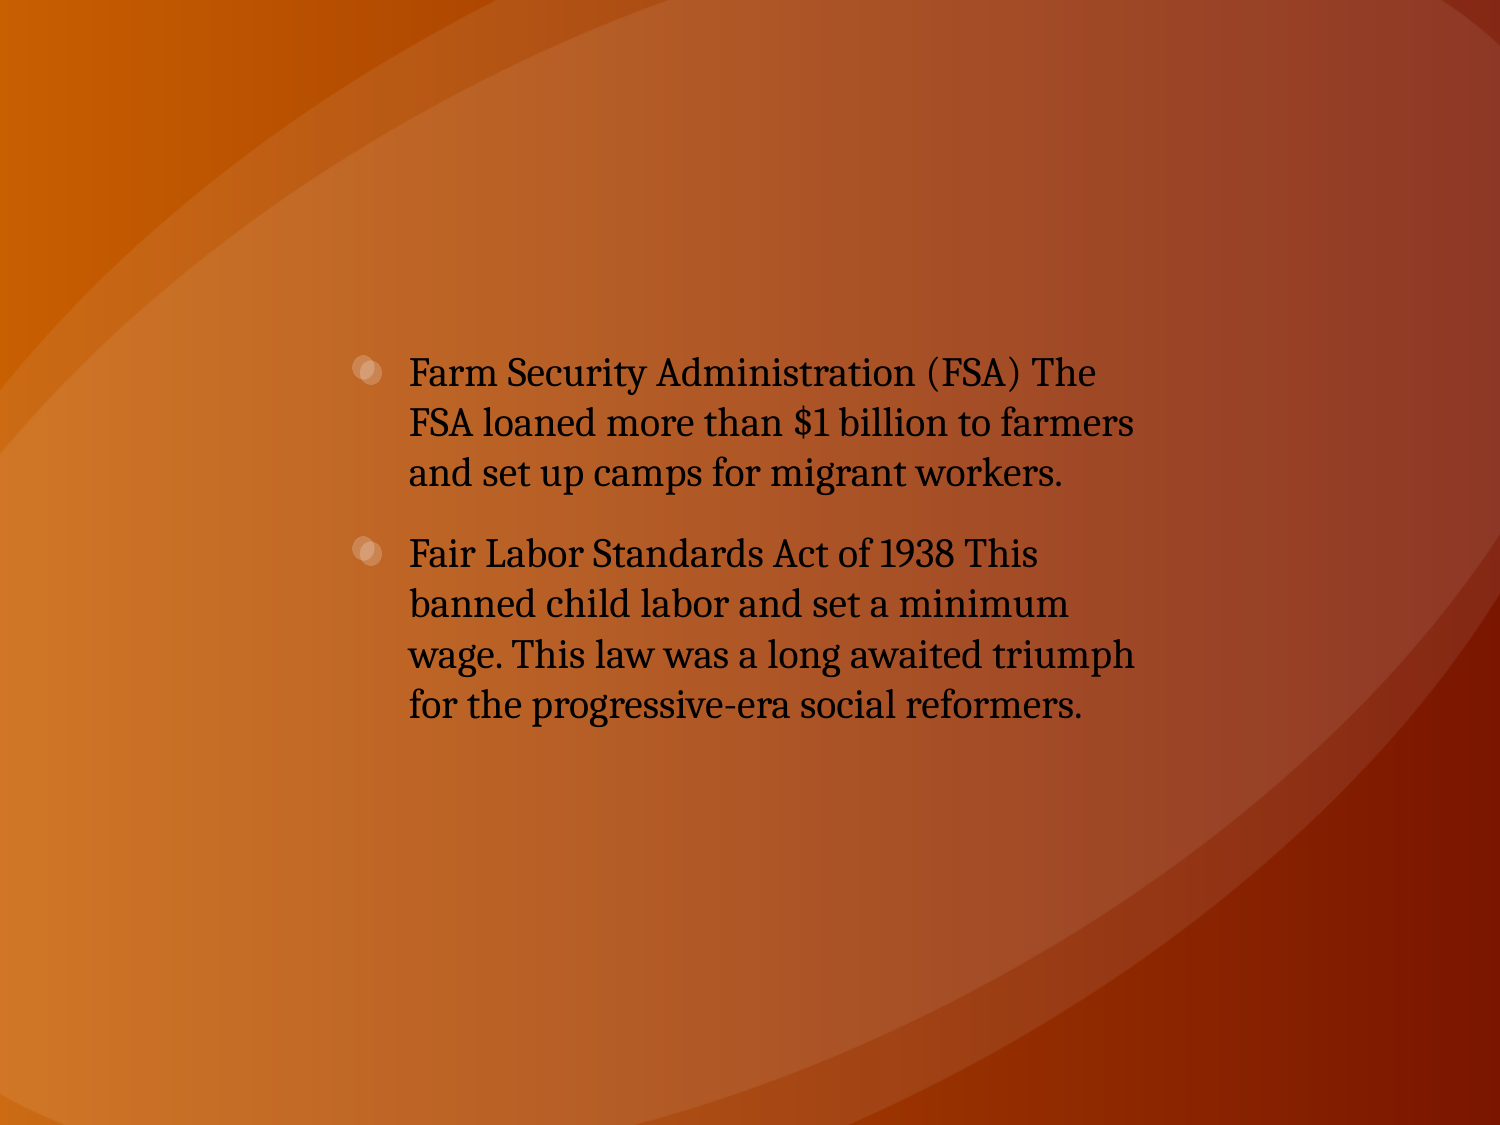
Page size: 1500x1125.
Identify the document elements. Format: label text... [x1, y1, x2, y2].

list Farm Security Administration (FSA) The FSA loaned more than $1 billion to farmers and set up camps for migrant workers. Fair Labor Standards Act of 1938 This banned child labor and set a minimum wage. This law was a long awaited triumph for the progressive-era social reformers. [337, 337, 1163, 975]
picture [0, 0, 1500, 1125]
